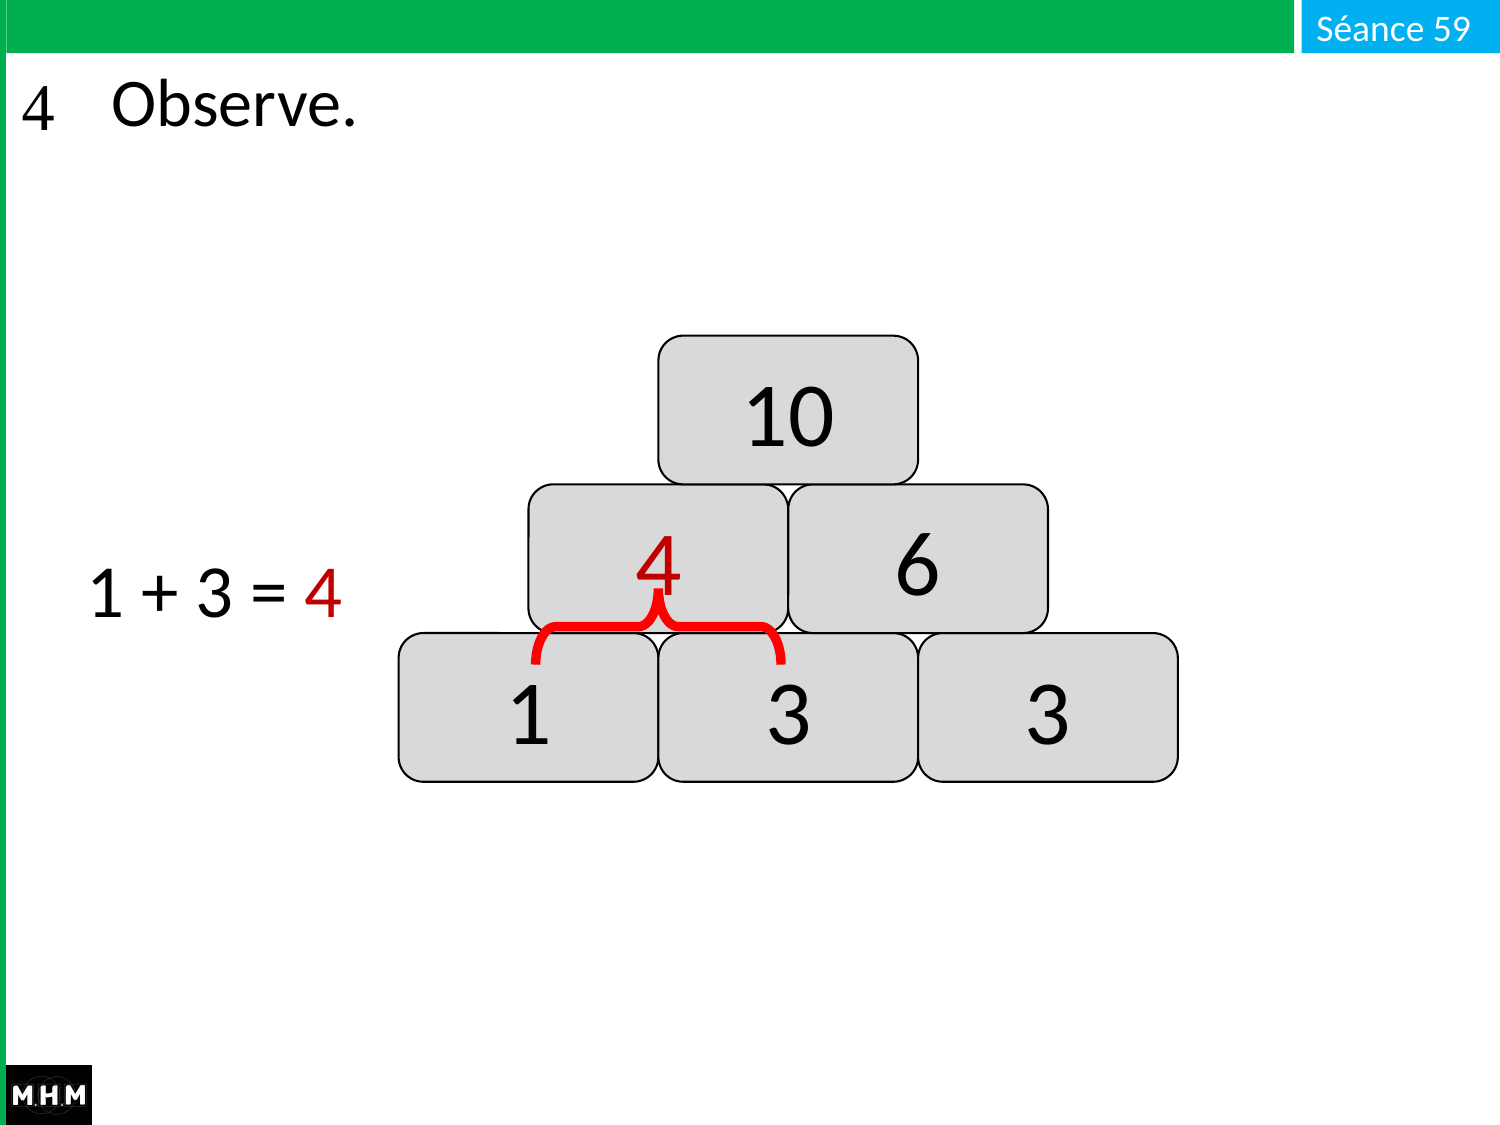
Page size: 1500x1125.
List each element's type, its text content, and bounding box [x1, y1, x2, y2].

text_box 6 [787, 483, 1050, 635]
text_box 1 + 3 = 4 [71, 535, 453, 641]
text_box 4 [527, 483, 788, 633]
text_box 10 [657, 334, 920, 486]
text_box 3 [657, 632, 918, 783]
title Observe. [96, 60, 1391, 150]
picture [6, 1065, 92, 1125]
text_box 3 [917, 632, 1179, 783]
text_box 1 [397, 631, 658, 783]
text_box [535, 588, 782, 665]
